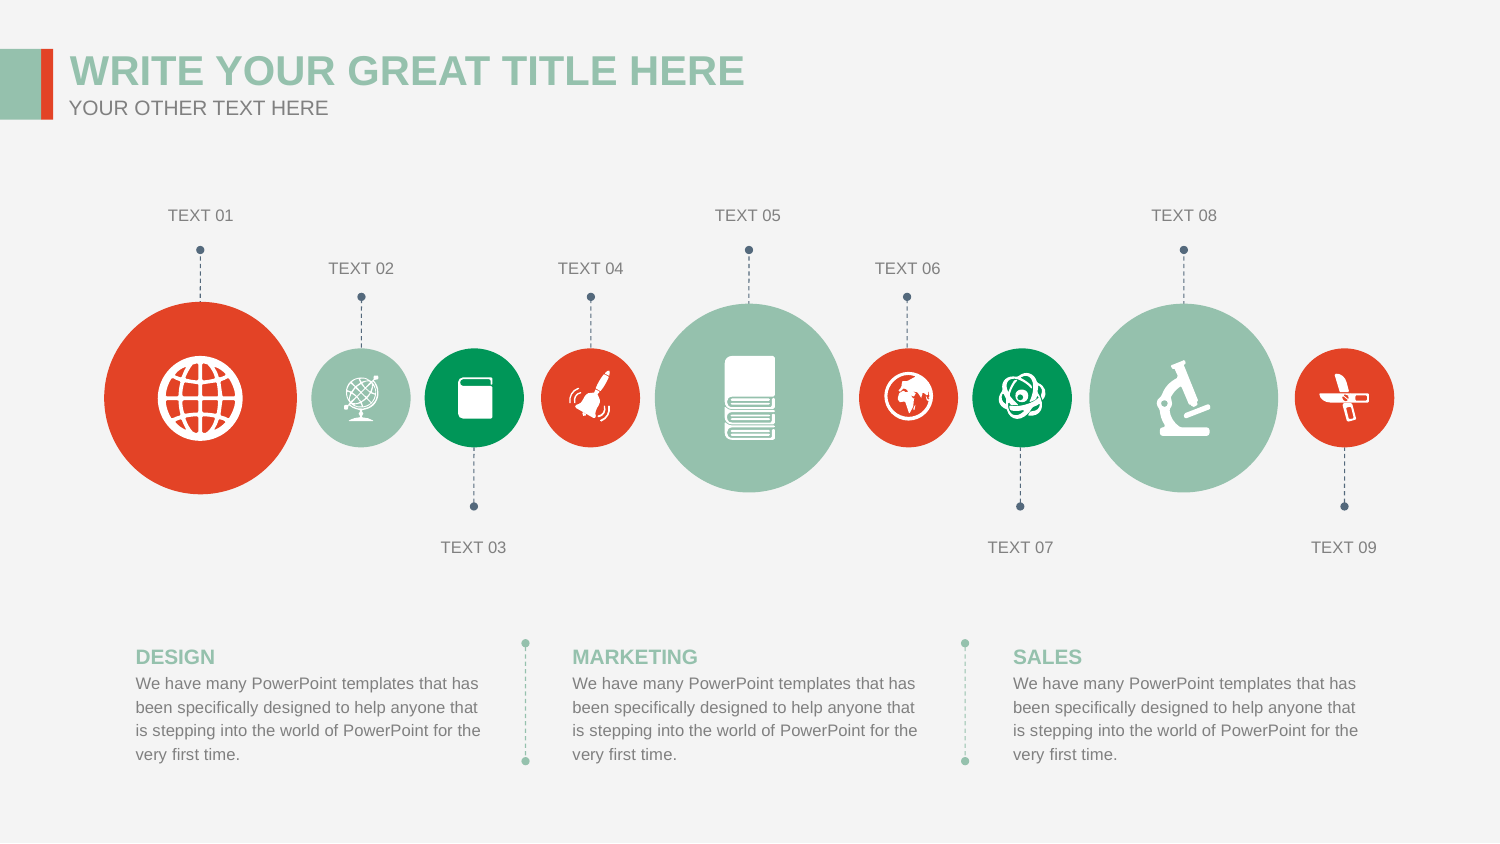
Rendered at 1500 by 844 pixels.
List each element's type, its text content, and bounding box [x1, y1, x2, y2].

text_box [0, 48, 54, 120]
text_box [1156, 360, 1210, 436]
text_box [902, 292, 912, 302]
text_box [724, 355, 776, 441]
text_box [469, 497, 479, 511]
text_box [998, 372, 1046, 419]
text_box TEXT 04 [542, 250, 639, 285]
text_box [1183, 404, 1211, 419]
text_box TEXT 05 [700, 197, 796, 233]
text_box TEXT 09 [1296, 529, 1392, 564]
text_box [343, 374, 381, 422]
text_box TEXT 01 [153, 197, 249, 233]
text_box [884, 371, 934, 421]
text_box [573, 370, 610, 418]
text_box [600, 405, 610, 422]
text_box [1340, 497, 1349, 511]
text_box [586, 292, 596, 302]
text_box [744, 245, 754, 258]
text_box [541, 348, 641, 448]
text_box [569, 387, 580, 404]
text_box DESIGN We have many PowerPoint templates that has been specifically designed to help anyone that is stepping into the world of PowerPoint for the very first time. [135, 638, 490, 765]
text_box [458, 377, 493, 419]
text_box TEXT 07 [972, 529, 1069, 564]
text_box WRITE YOUR GREAT TITLE HERE [55, 36, 761, 102]
text_box [960, 639, 970, 653]
text_box [654, 303, 844, 493]
text_box [1089, 303, 1279, 493]
text_box SALES We have many PowerPoint templates that has been specifically designed to help anyone that is stepping into the world of PowerPoint for the very first time. [1013, 638, 1368, 765]
text_box [1294, 348, 1395, 448]
text_box [859, 348, 959, 448]
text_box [1318, 372, 1370, 422]
text_box TEXT 03 [425, 529, 522, 564]
text_box [357, 292, 366, 302]
text_box [1016, 497, 1025, 511]
text_box [196, 245, 205, 258]
text_box [521, 757, 530, 766]
text_box [311, 348, 411, 448]
text_box [1179, 245, 1189, 258]
text_box TEXT 02 [313, 250, 410, 285]
text_box MARKETING We have many PowerPoint templates that has been specifically designed to help anyone that is stepping into the world of PowerPoint for the very first time. [572, 638, 927, 765]
text_box TEXT 08 [1136, 197, 1233, 233]
text_box TEXT 06 [859, 250, 956, 285]
text_box [972, 348, 1072, 448]
text_box [424, 348, 524, 448]
text_box [157, 355, 243, 441]
text_box [521, 639, 530, 653]
text_box YOUR OTHER TEXT HERE [54, 86, 344, 127]
text_box [104, 301, 297, 495]
text_box [961, 757, 970, 766]
